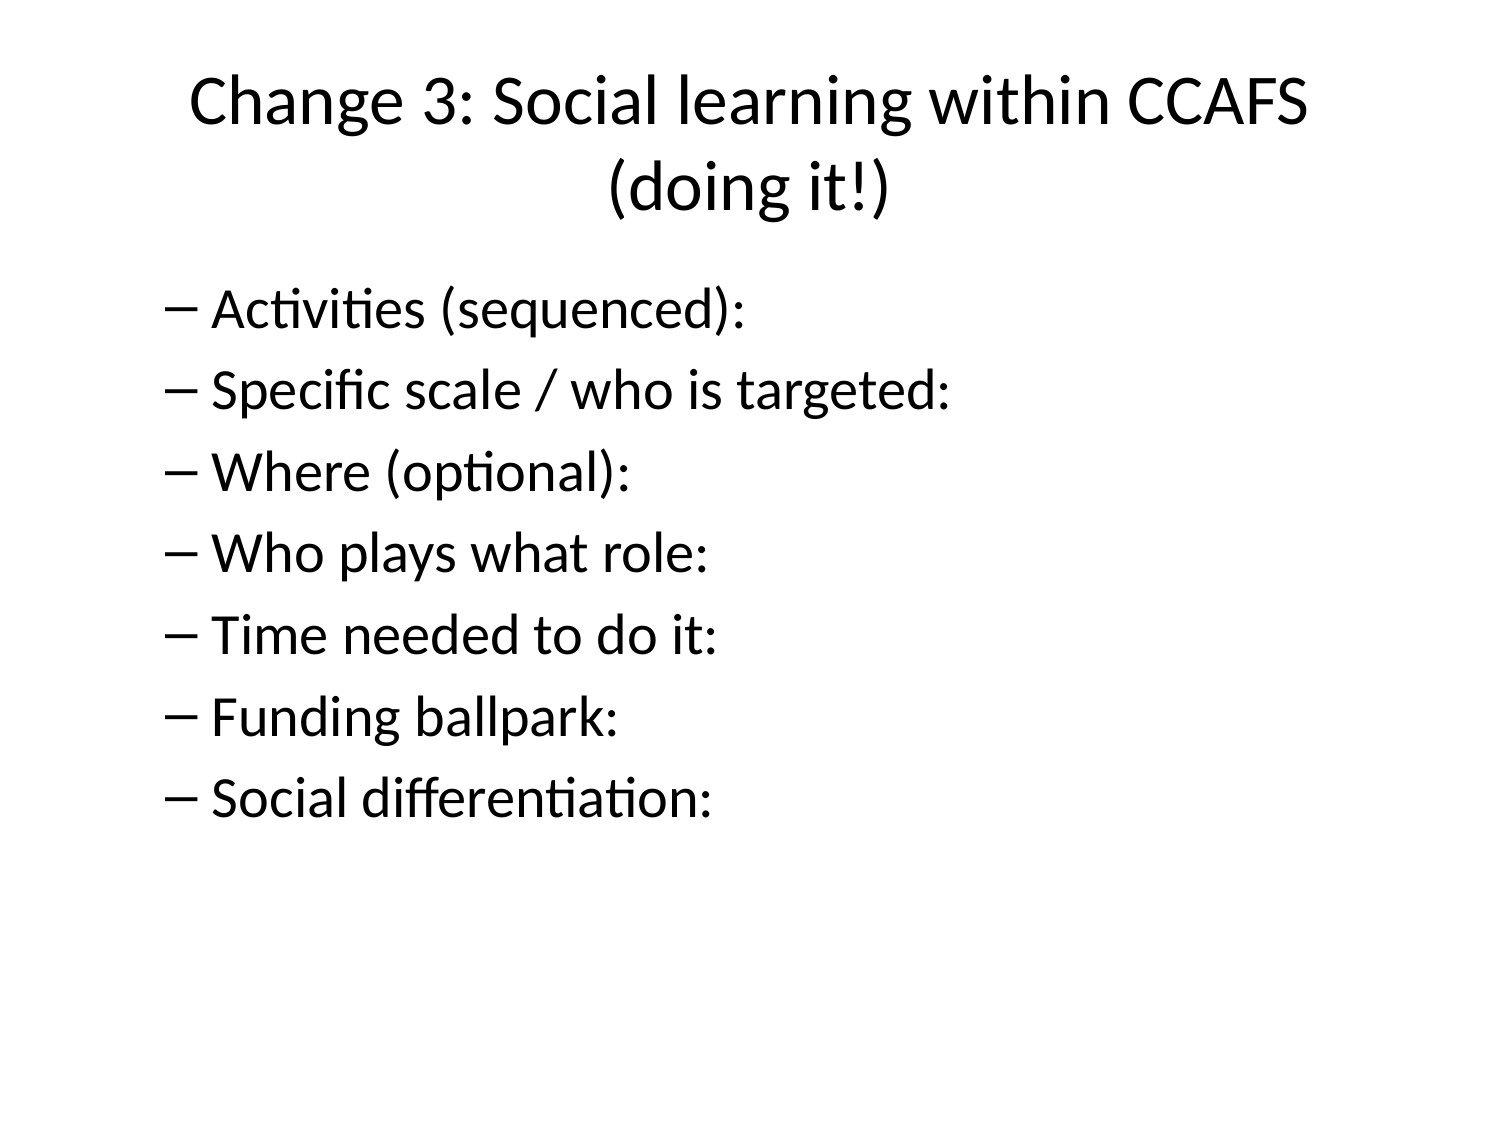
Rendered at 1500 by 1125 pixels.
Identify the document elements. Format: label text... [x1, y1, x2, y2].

list Activities (sequenced): Specific scale / who is targeted: Where (optional): Who plays what role: Time needed to do it: Funding ballpark: Social differentiation: [75, 262, 1425, 1005]
title Change 3: Social learning within CCAFS (doing it!) [75, 45, 1425, 233]
